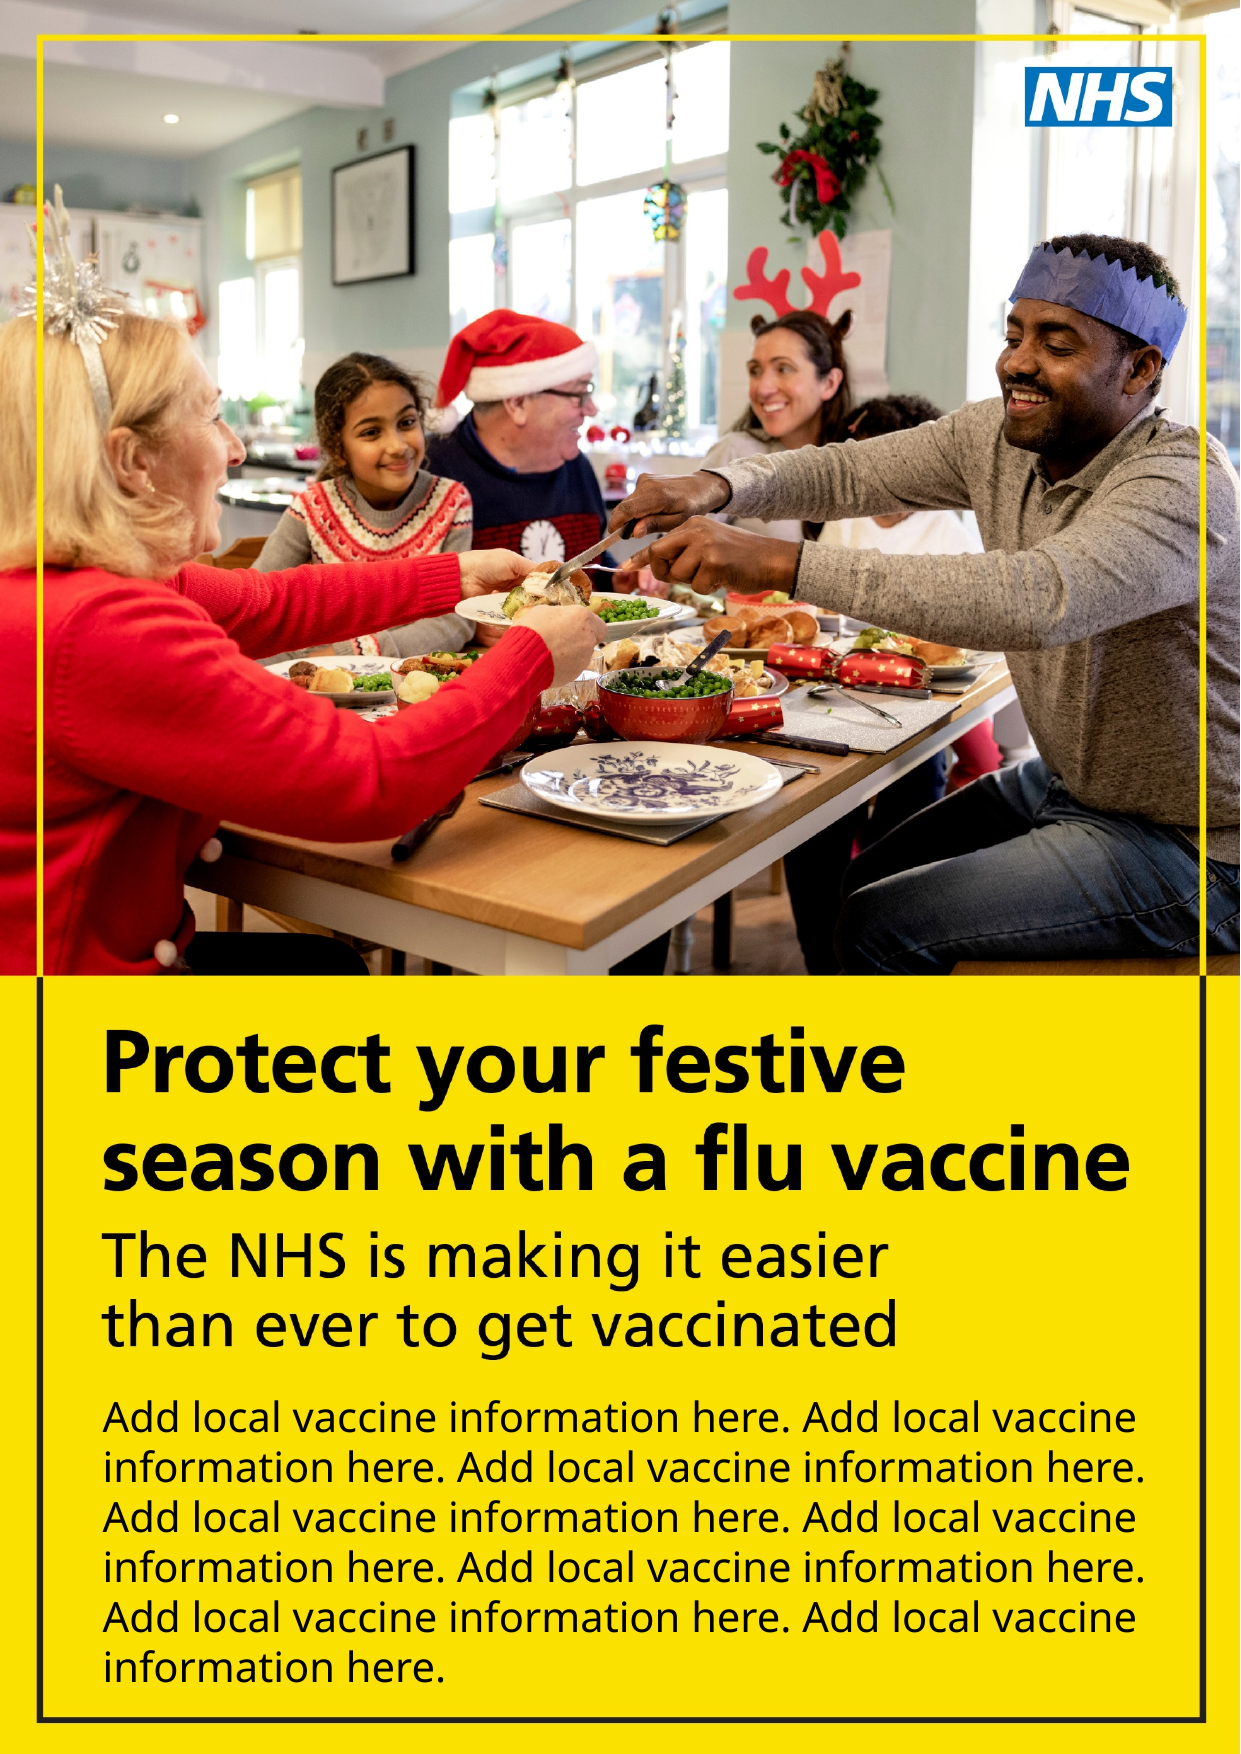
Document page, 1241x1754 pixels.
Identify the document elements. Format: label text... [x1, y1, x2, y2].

text_box Add local vaccine information here. Add local vaccine information here. Add local vaccine information here. Add local vaccine information here. Add local vaccine information here. Add local vaccine information here. Add local vaccine information here. Add local vaccine information here. [87, 1383, 1167, 1699]
picture [0, 0, 1240, 1754]
